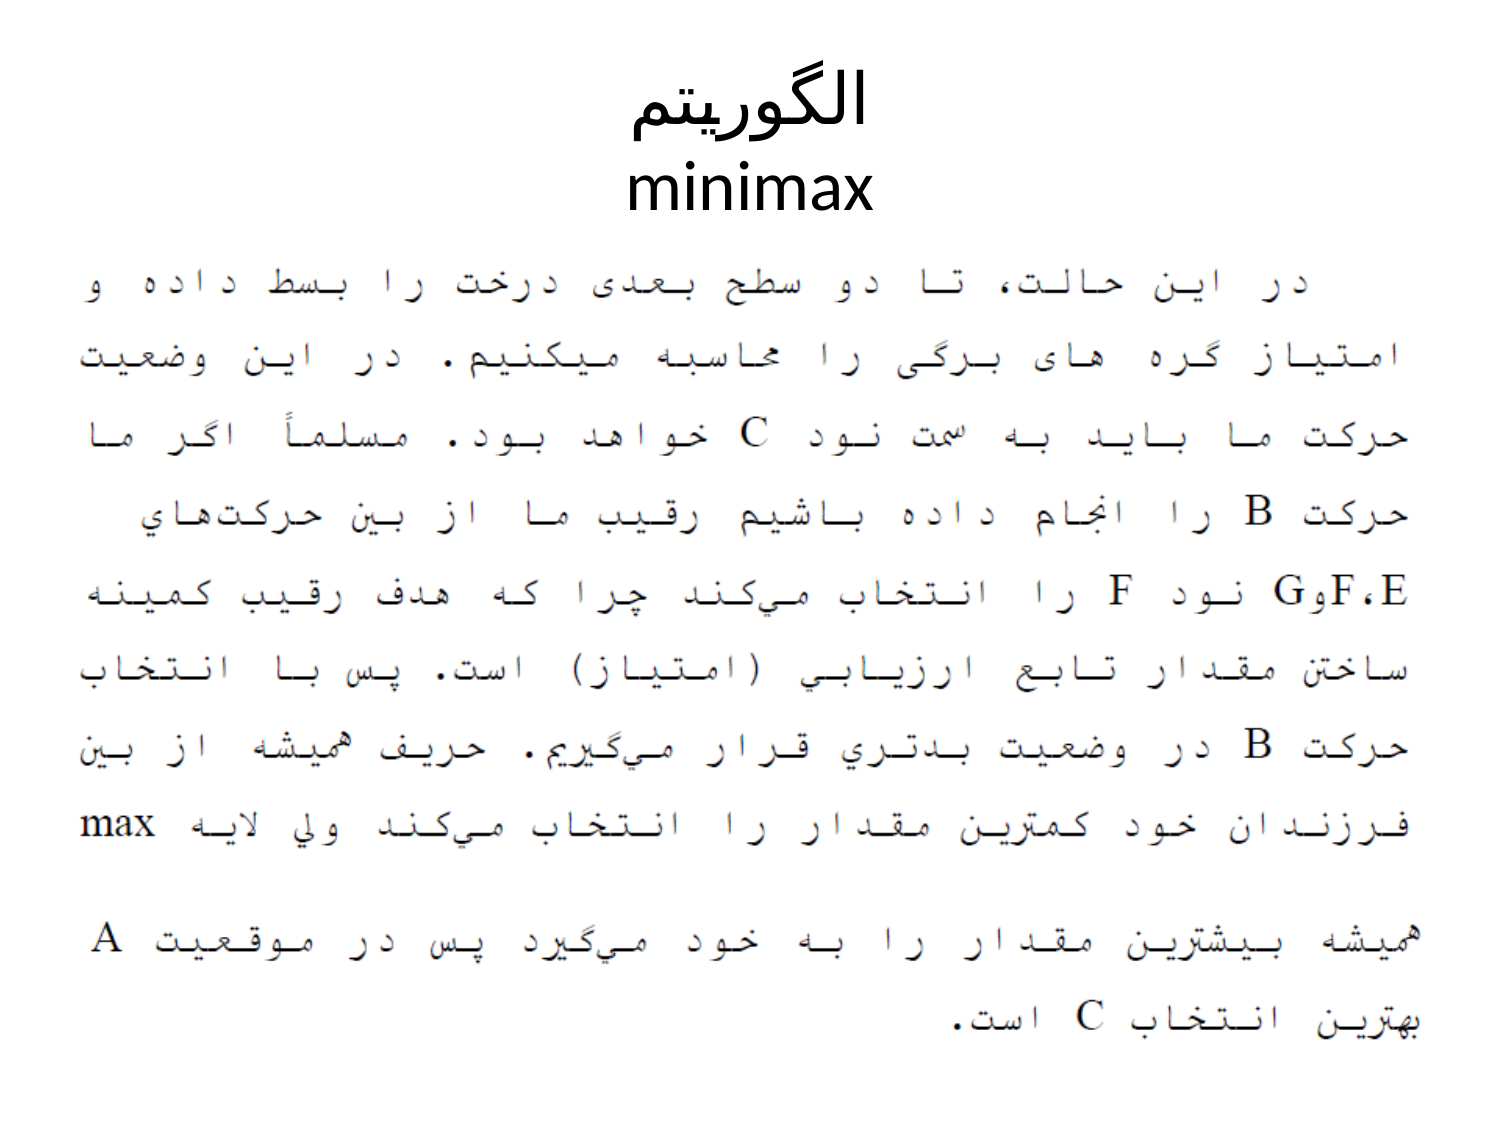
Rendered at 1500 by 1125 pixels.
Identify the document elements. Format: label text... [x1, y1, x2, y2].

title الگوریتم minimax [75, 45, 1425, 233]
picture [34, 251, 1476, 1088]
